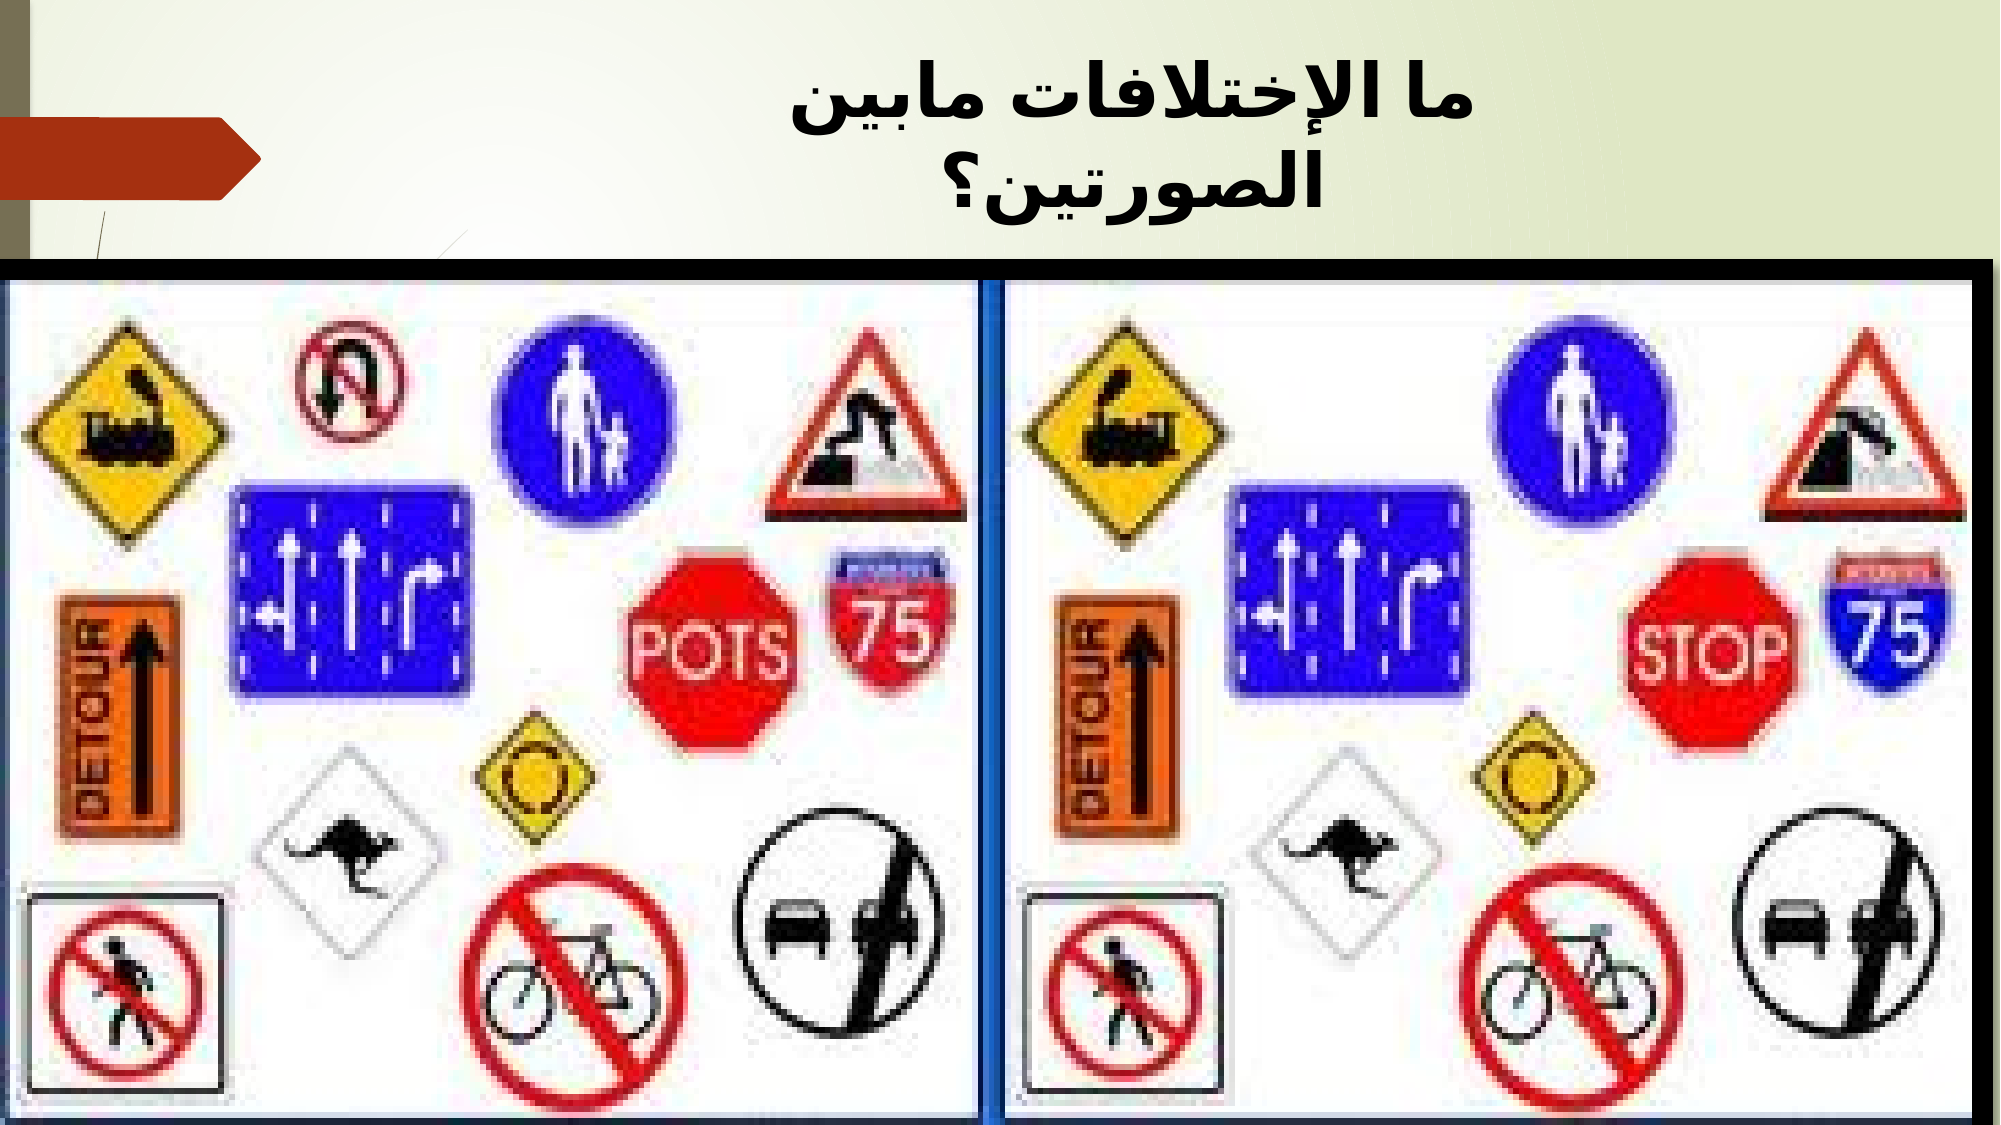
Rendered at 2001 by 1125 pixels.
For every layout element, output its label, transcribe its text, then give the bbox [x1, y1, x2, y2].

picture [0, 279, 1973, 1125]
text_box ما الإختلافات مابين الصورتين؟ [575, 35, 1691, 235]
